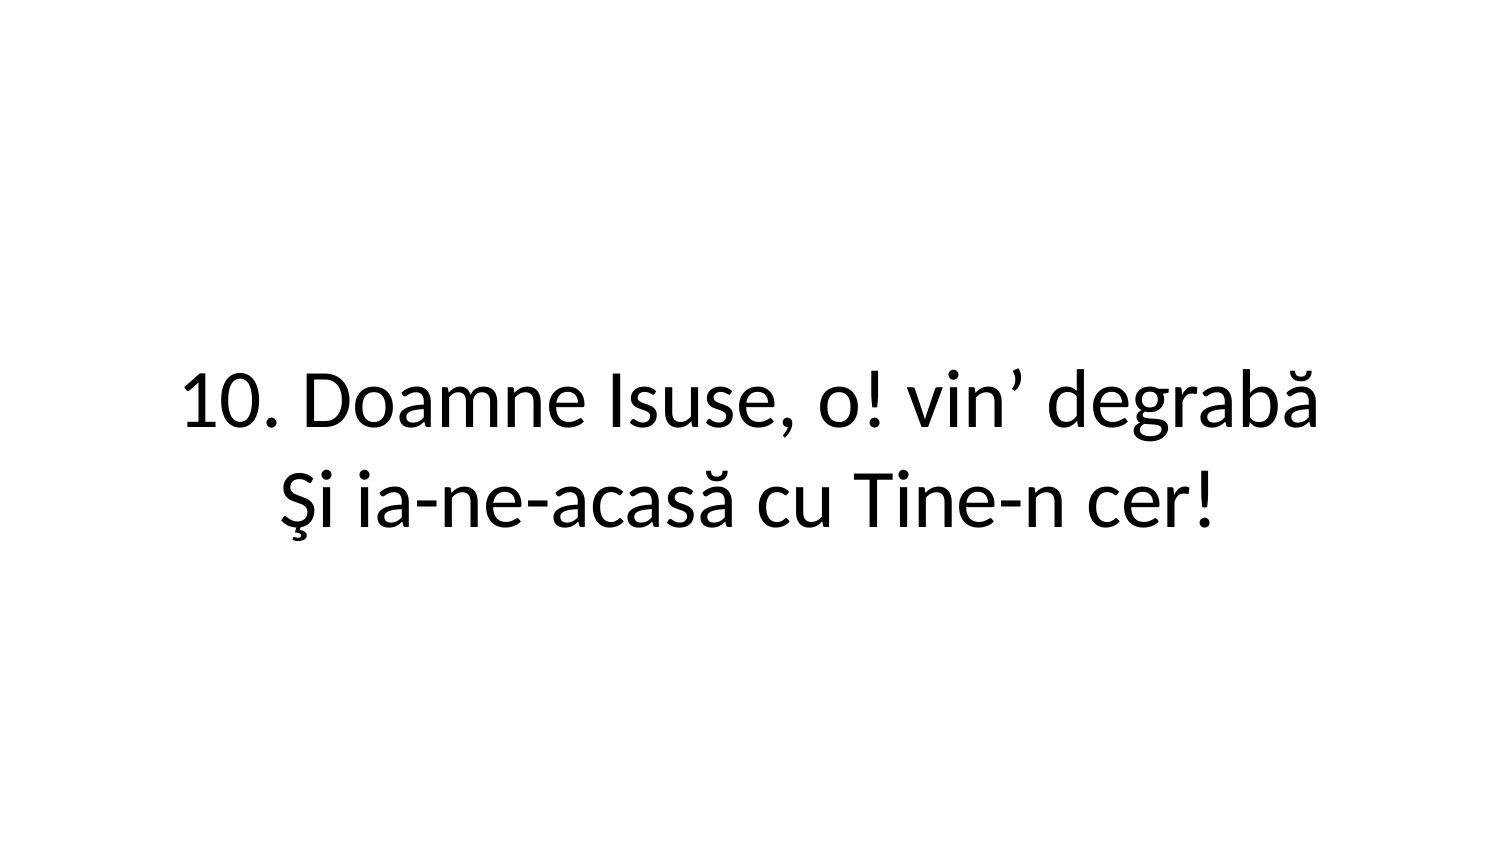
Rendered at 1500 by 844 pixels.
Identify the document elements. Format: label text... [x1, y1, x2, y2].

text_box 10. Doamne Isuse, o! vin’ degrabă Şi ia-ne-acasă cu Tine-n cer! [162, 292, 1338, 552]
